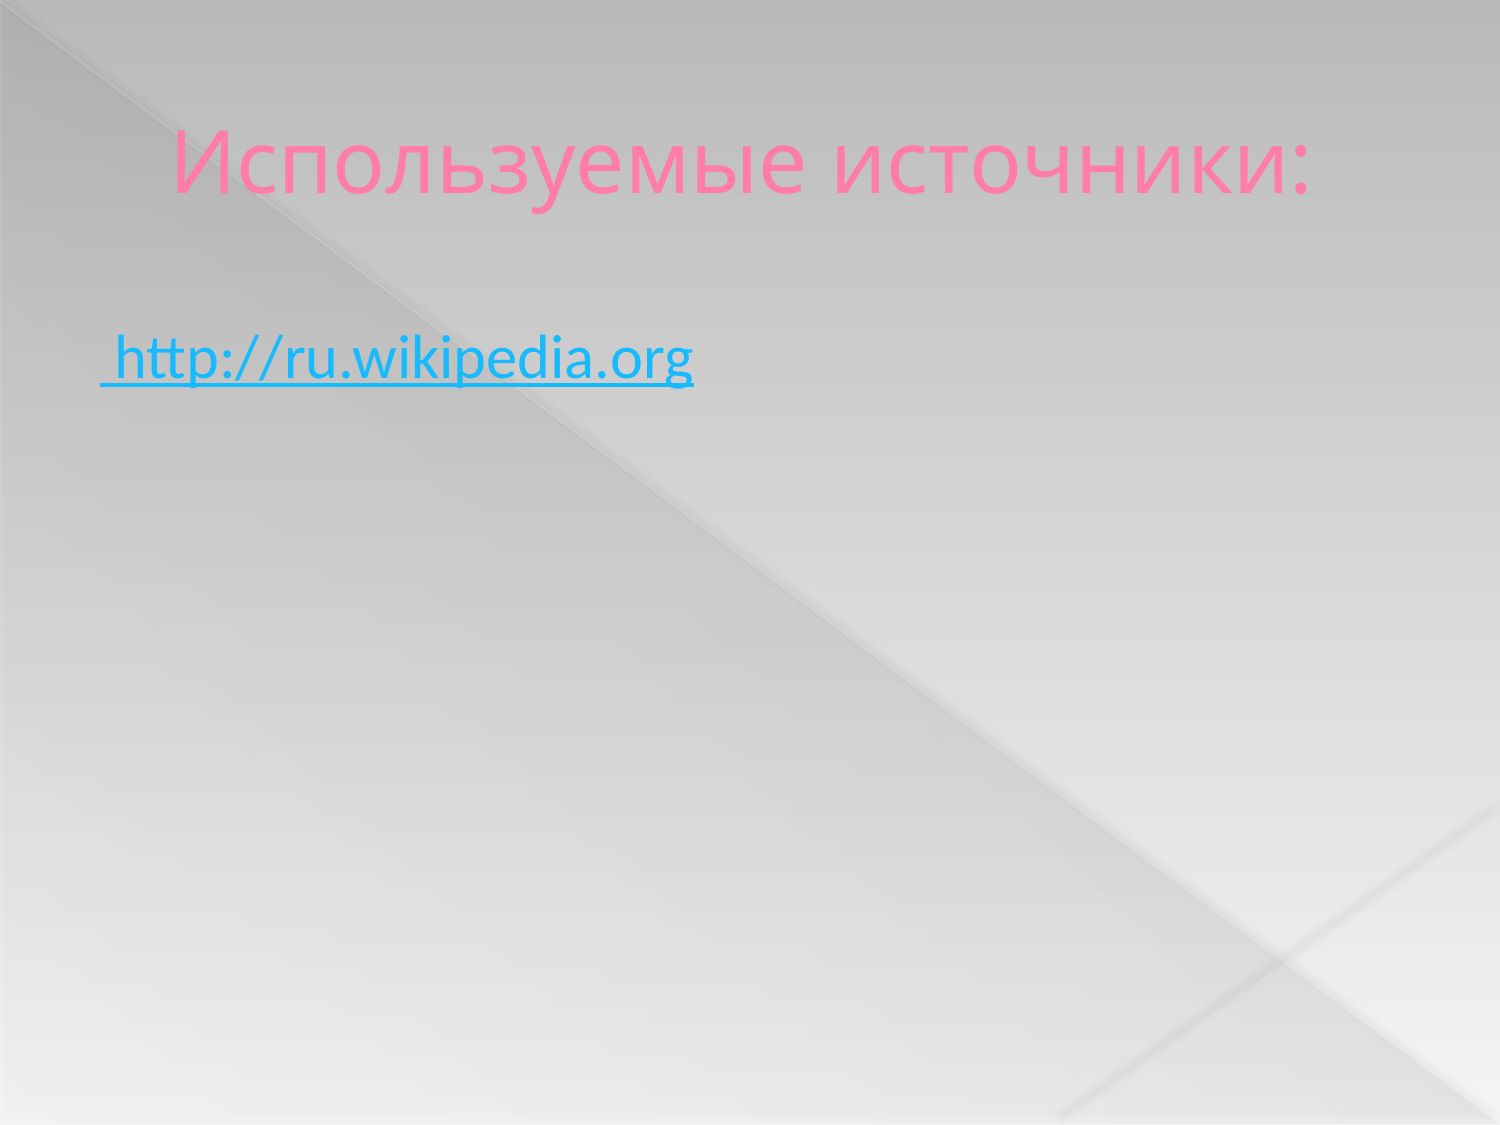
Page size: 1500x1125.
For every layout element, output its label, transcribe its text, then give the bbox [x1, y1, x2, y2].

list http://ru.wikipedia.org [75, 308, 1425, 1059]
title Используемые источники: [75, 43, 1425, 274]
